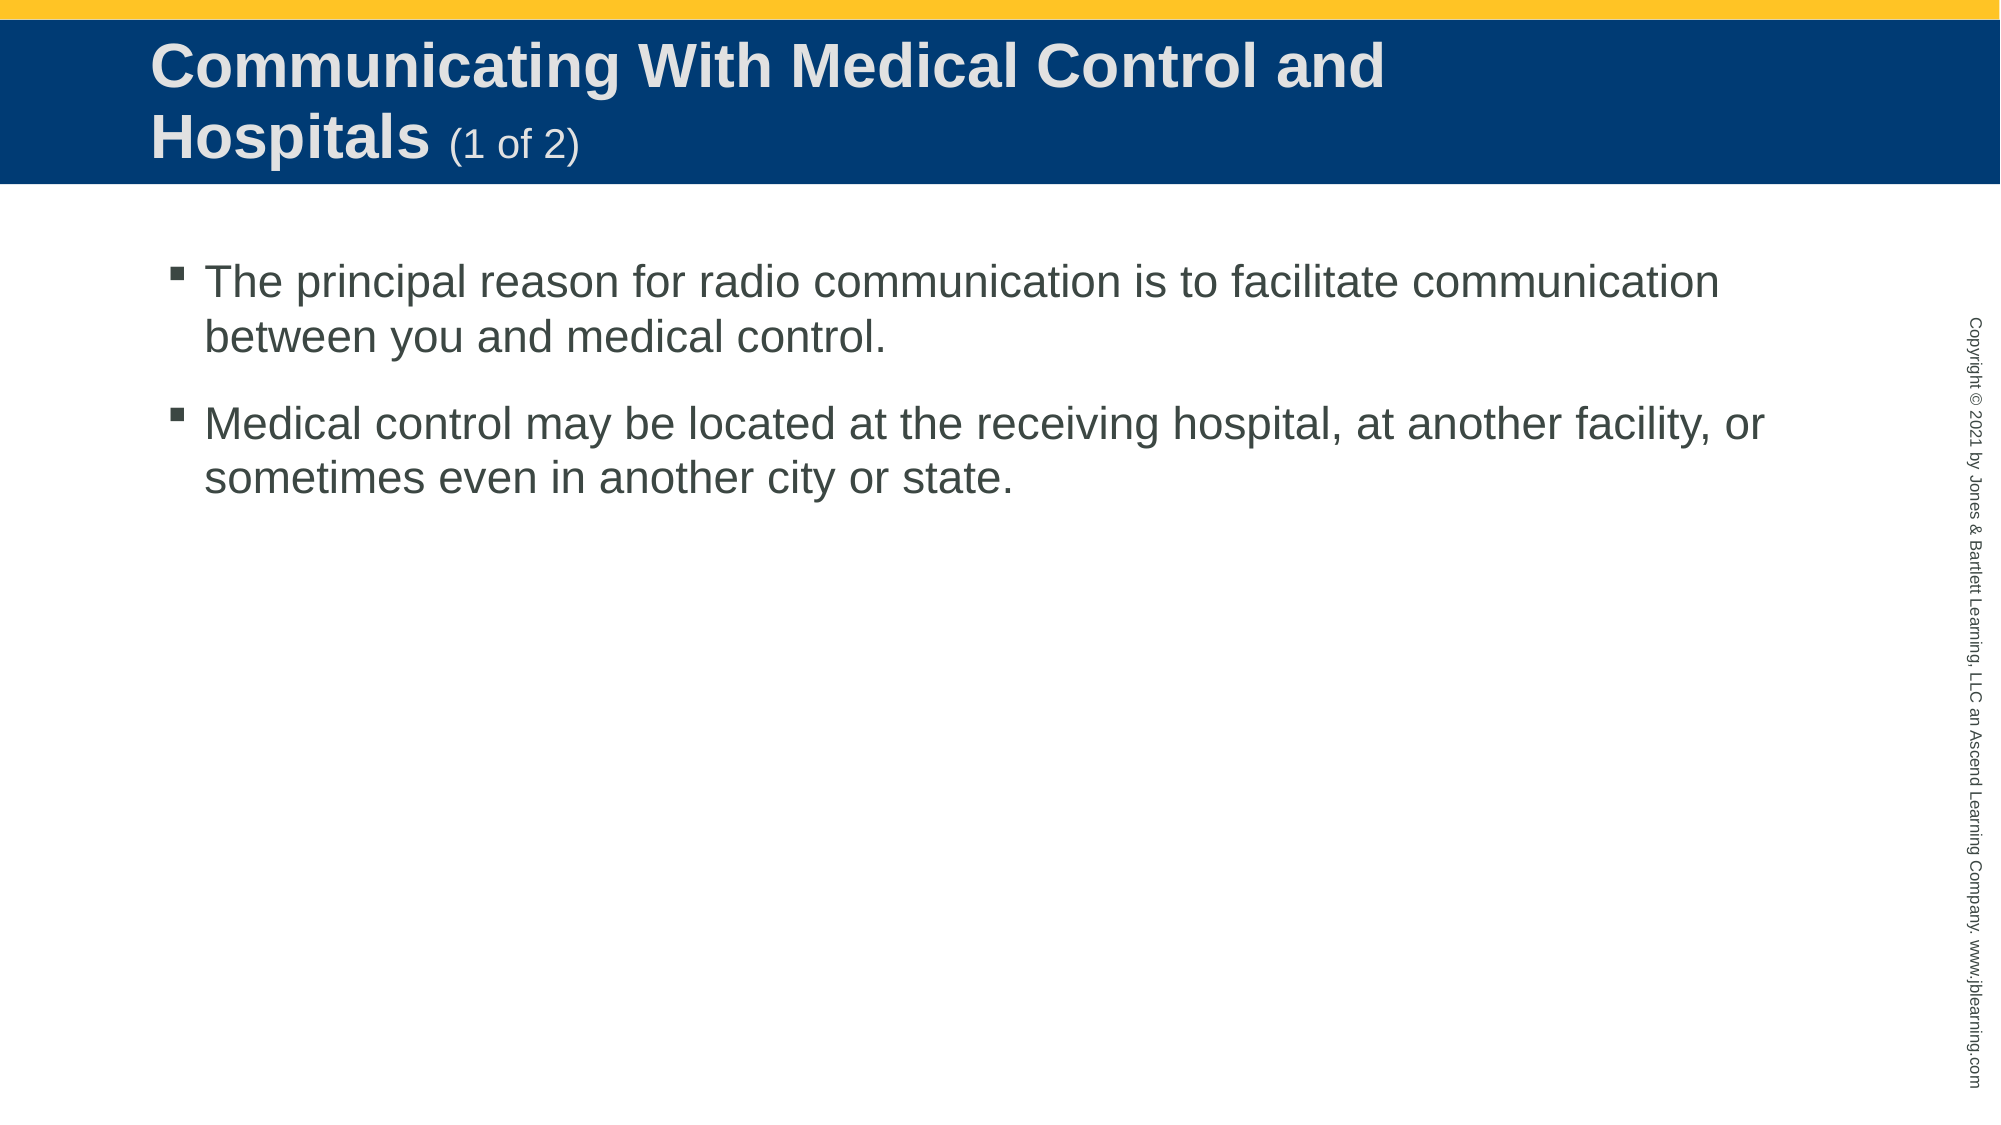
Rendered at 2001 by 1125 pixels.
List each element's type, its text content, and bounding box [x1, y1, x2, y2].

title Communicating With Medical Control and Hospitals (1 of 2) [0, 19, 2000, 185]
list The principal reason for radio communication is to facilitate communication between you and medical control. Medical control may be located at the receiving hospital, at another facility, or sometimes even in another city or state. [151, 244, 1840, 1016]
